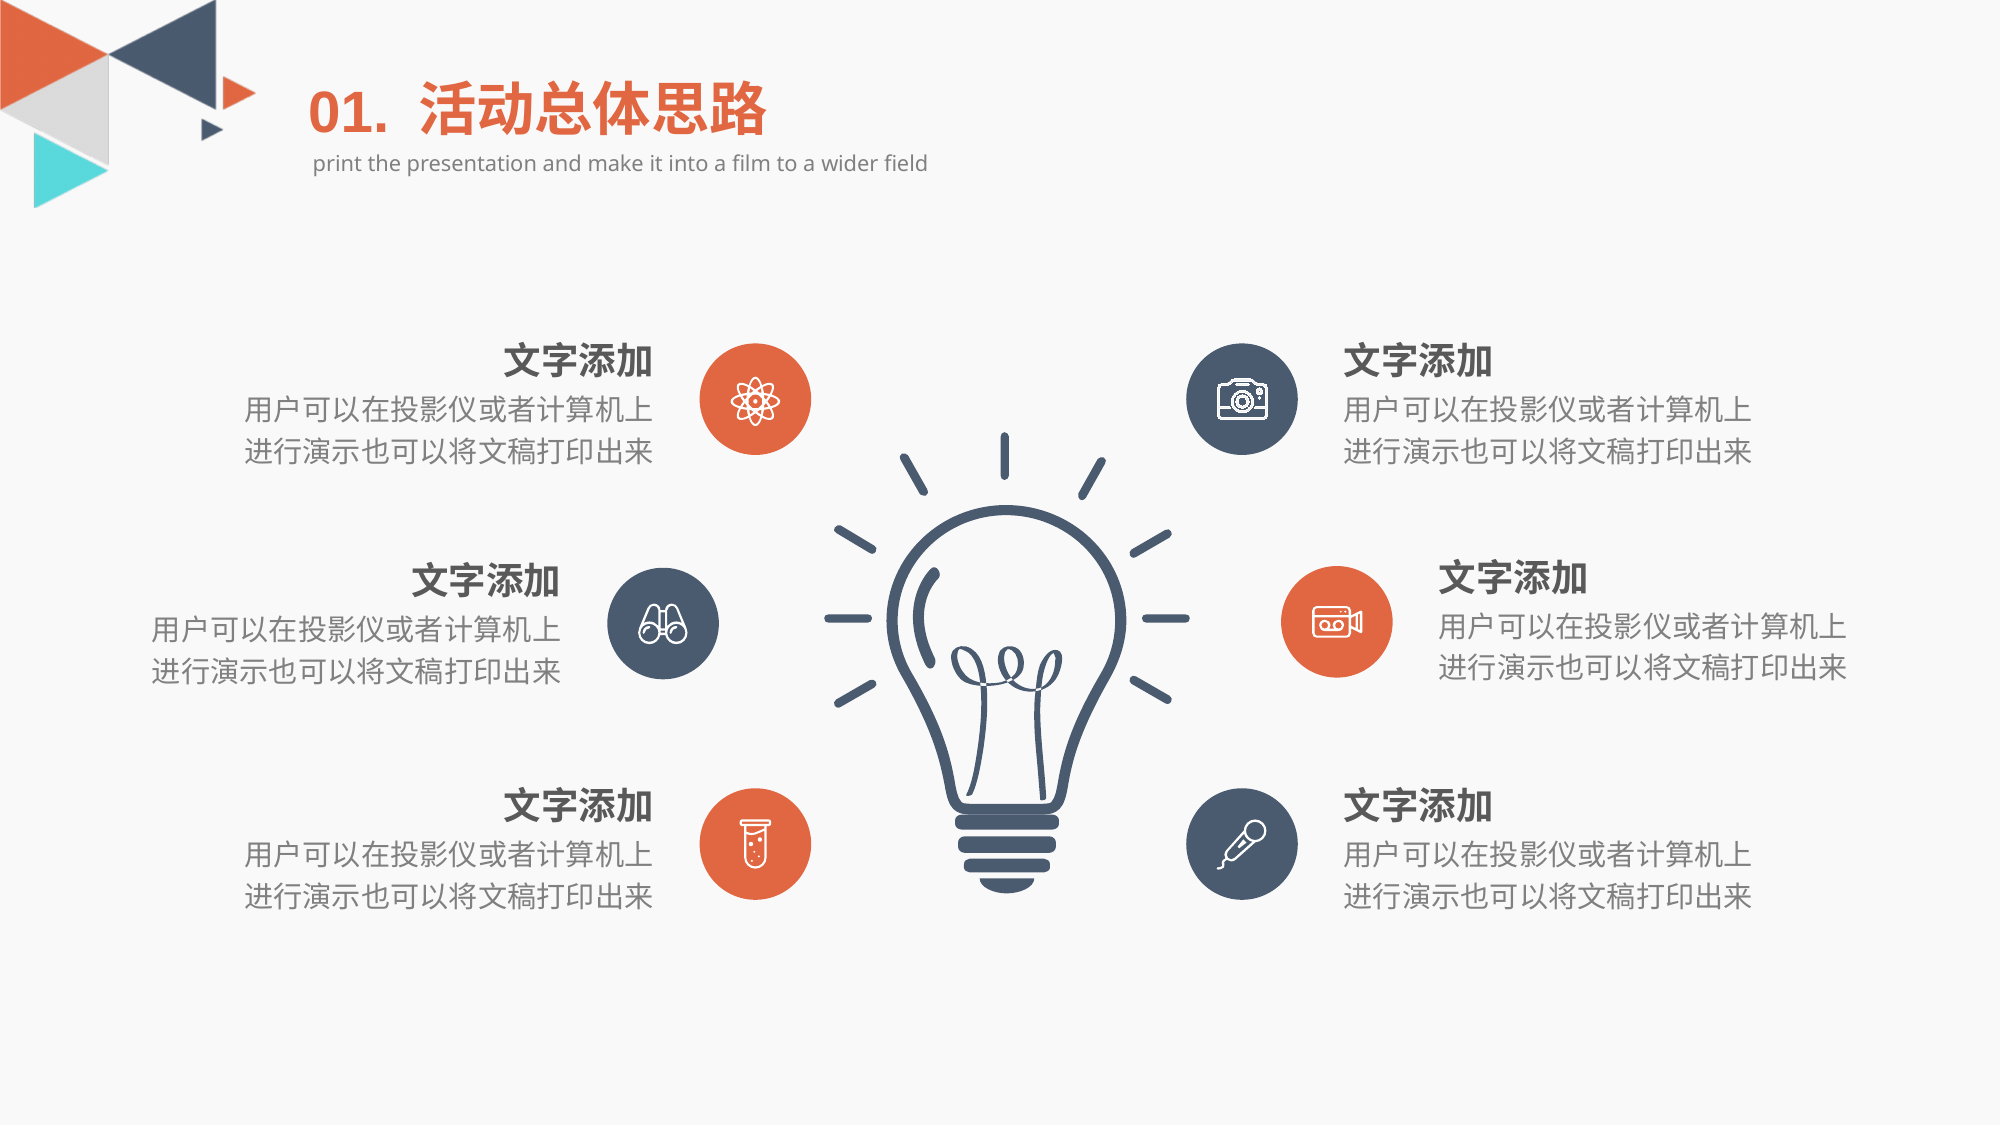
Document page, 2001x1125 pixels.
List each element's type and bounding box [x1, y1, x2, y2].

text_box [1217, 378, 1268, 420]
text_box [699, 787, 812, 901]
text_box [739, 819, 772, 869]
text_box [1190, 787, 1299, 901]
text_box [1423, 537, 1880, 694]
text_box [292, 64, 1022, 182]
text_box [1216, 819, 1267, 870]
text_box [638, 603, 688, 645]
text_box [1312, 606, 1363, 638]
text_box [1329, 320, 1785, 478]
text_box [606, 567, 720, 680]
picture [1, 0, 255, 232]
text_box [1185, 342, 1299, 456]
text_box [1329, 765, 1785, 923]
text_box [1280, 565, 1394, 679]
text_box [824, 432, 1190, 894]
text_box [699, 342, 812, 456]
text_box [213, 320, 669, 478]
text_box [120, 541, 577, 698]
text_box [730, 376, 781, 427]
text_box [213, 765, 669, 923]
